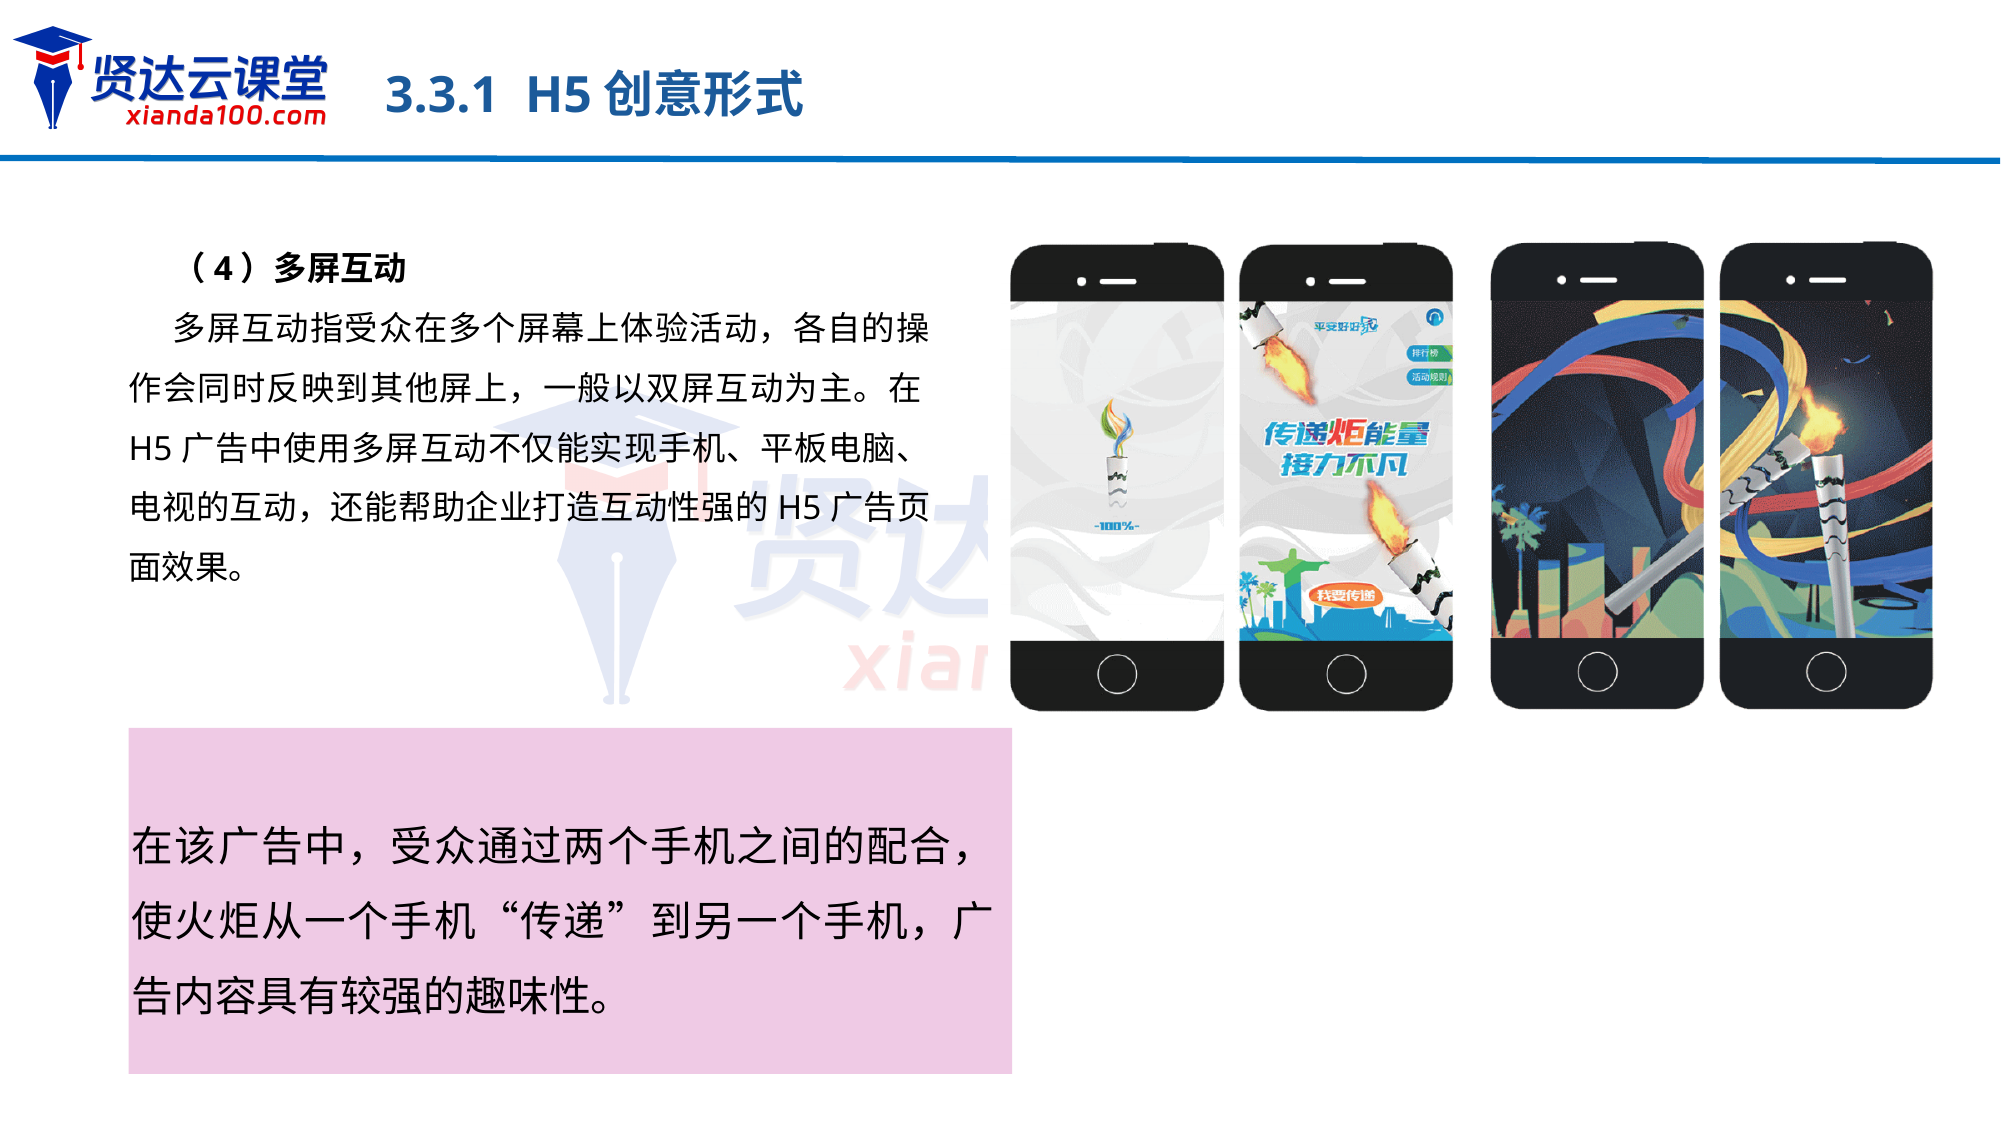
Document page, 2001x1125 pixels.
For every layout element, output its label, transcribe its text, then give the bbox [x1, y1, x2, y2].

text_box 3.3.1 H5创意形式 [370, 54, 1007, 130]
picture [987, 224, 1950, 729]
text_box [116, 727, 1013, 1075]
text_box （4）多屏互动 多屏互动指受众在多个屏幕上体验活动，各自的操作会同时反映到其他屏上，一般以双屏互动为主。在H5广告中使用多屏互动不仅能实现手机、平板电脑、电视的互动，还能帮助企业打造互动性强的H5广告页面效果。 [113, 219, 946, 594]
picture [0, 7, 353, 155]
